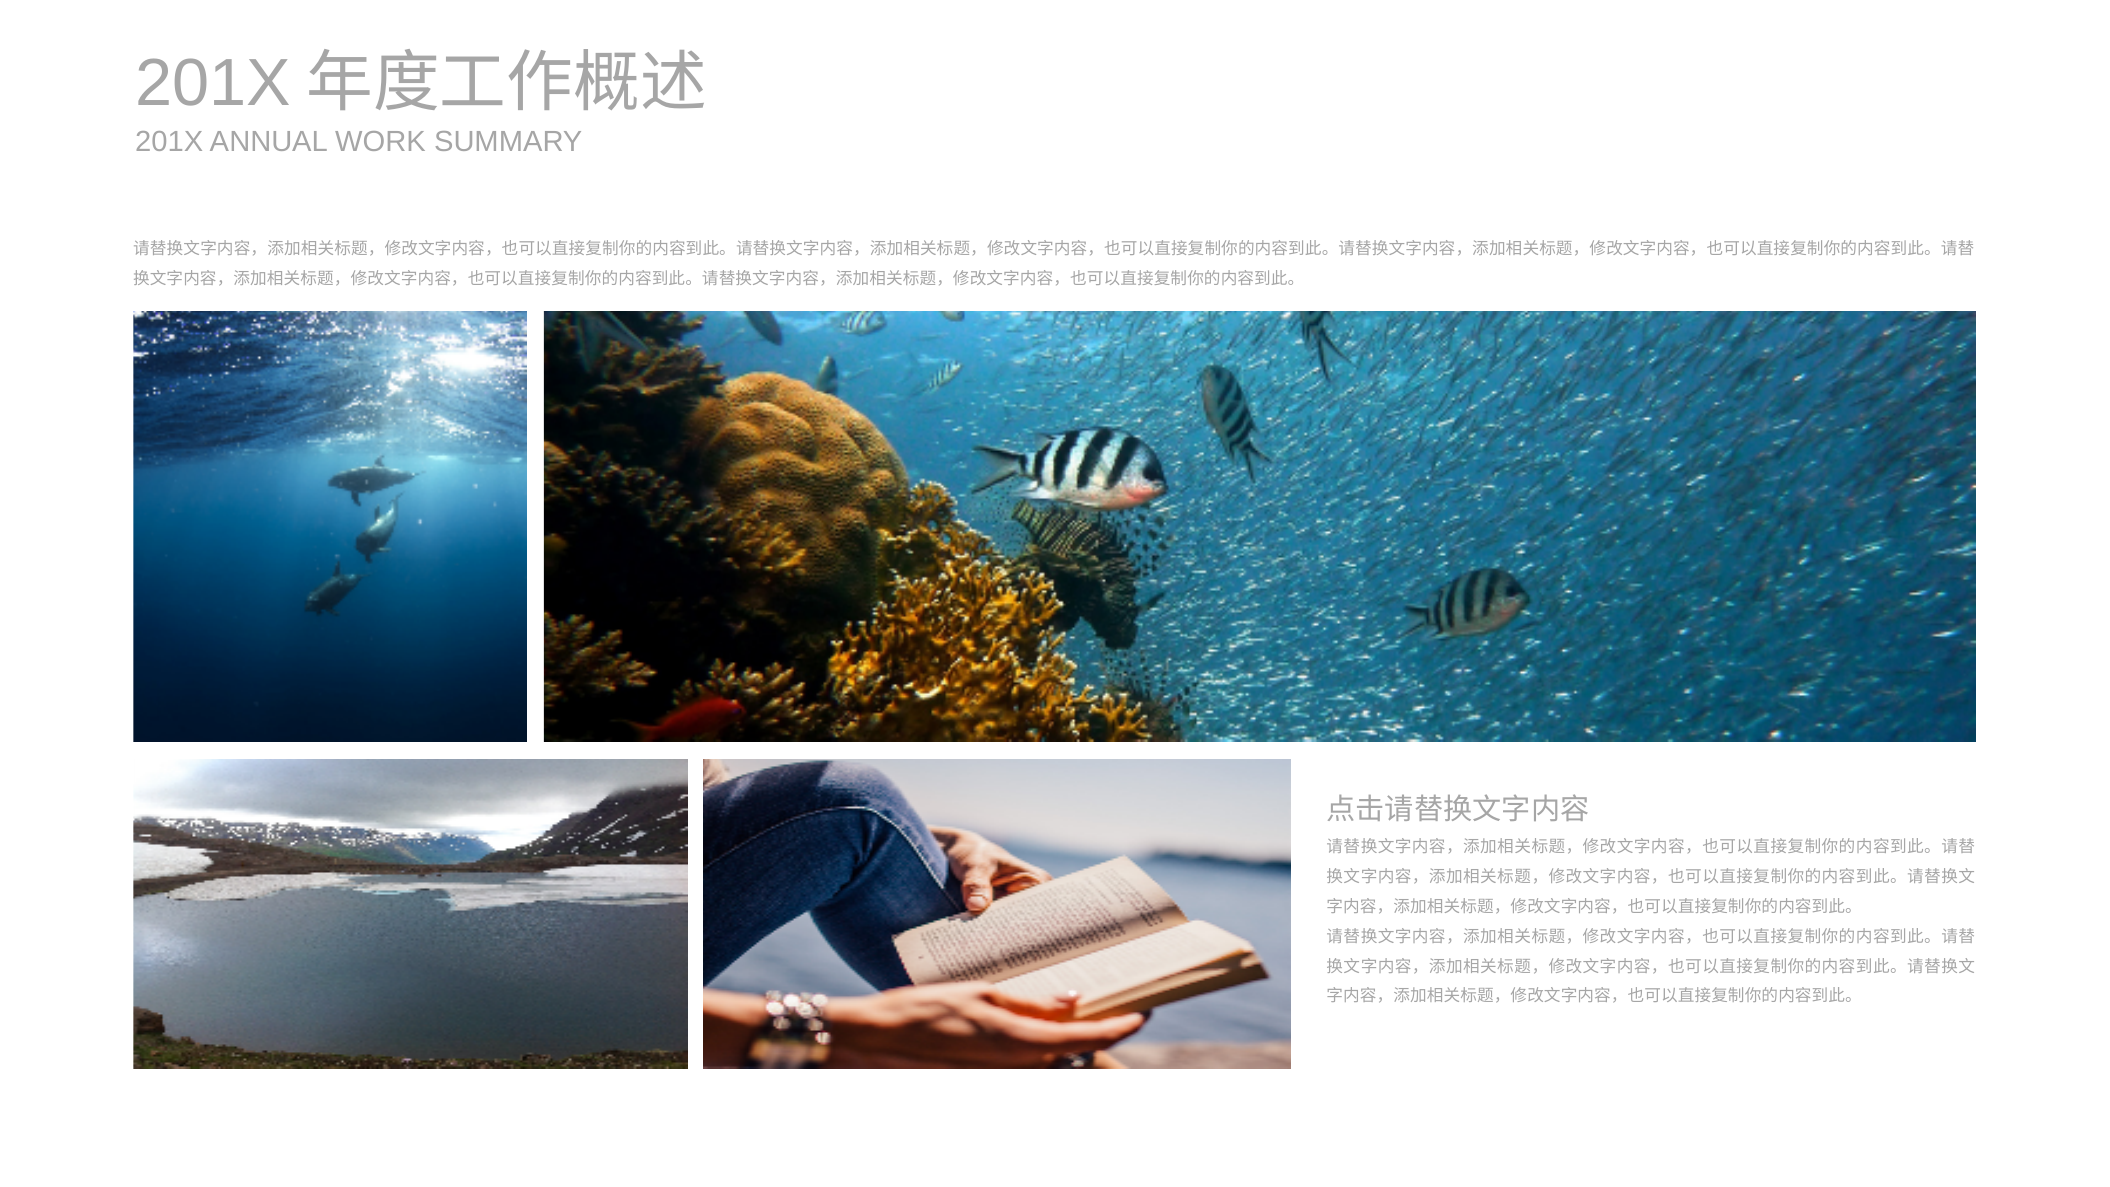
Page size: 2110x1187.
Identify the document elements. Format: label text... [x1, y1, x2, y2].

text_box [132, 310, 528, 743]
text_box 点击请替换文字内容 请替换文字内容，添加相关标题，修改文字内容，也可以直接复制你的内容到此。请替换文字内容，添加相关标题，修改文字内容，也可以直接复制你的内容到此。请替换文字内容，添加相关标题，修改文字内容，也可以直接复制你的内容到此。 请替换文字内容，添加相关标题，修改文字内容，也可以直接复制你的内容到此。请替换文字内容，添加相关标题，修改文字内容，也可以直接复制你的内容到此。请替换文字内容，添加相关标题，修改文字内容，也可以直接复制你的内容到此。 [1326, 773, 1976, 1006]
text_box [543, 310, 1977, 743]
text_box 请替换文字内容，添加相关标题，修改文字内容，也可以直接复制你的内容到此。请替换文字内容，添加相关标题，修改文字内容，也可以直接复制你的内容到此。请替换文字内容，添加相关标题，修改文字内容，也可以直接复制你的内容到此。请替换文字内容，添加相关标题，修改文字内容，也可以直接复制你的内容到此。请替换文字内容，添加相关标题，修改文字内容，也可以直接复制你的内容到此。 [133, 228, 1976, 289]
text_box [702, 758, 1292, 1069]
text_box 201X ANNUAL WORK SUMMARY [135, 122, 596, 158]
text_box [132, 758, 689, 1069]
text_box 201X年度工作概述 [135, 38, 783, 119]
